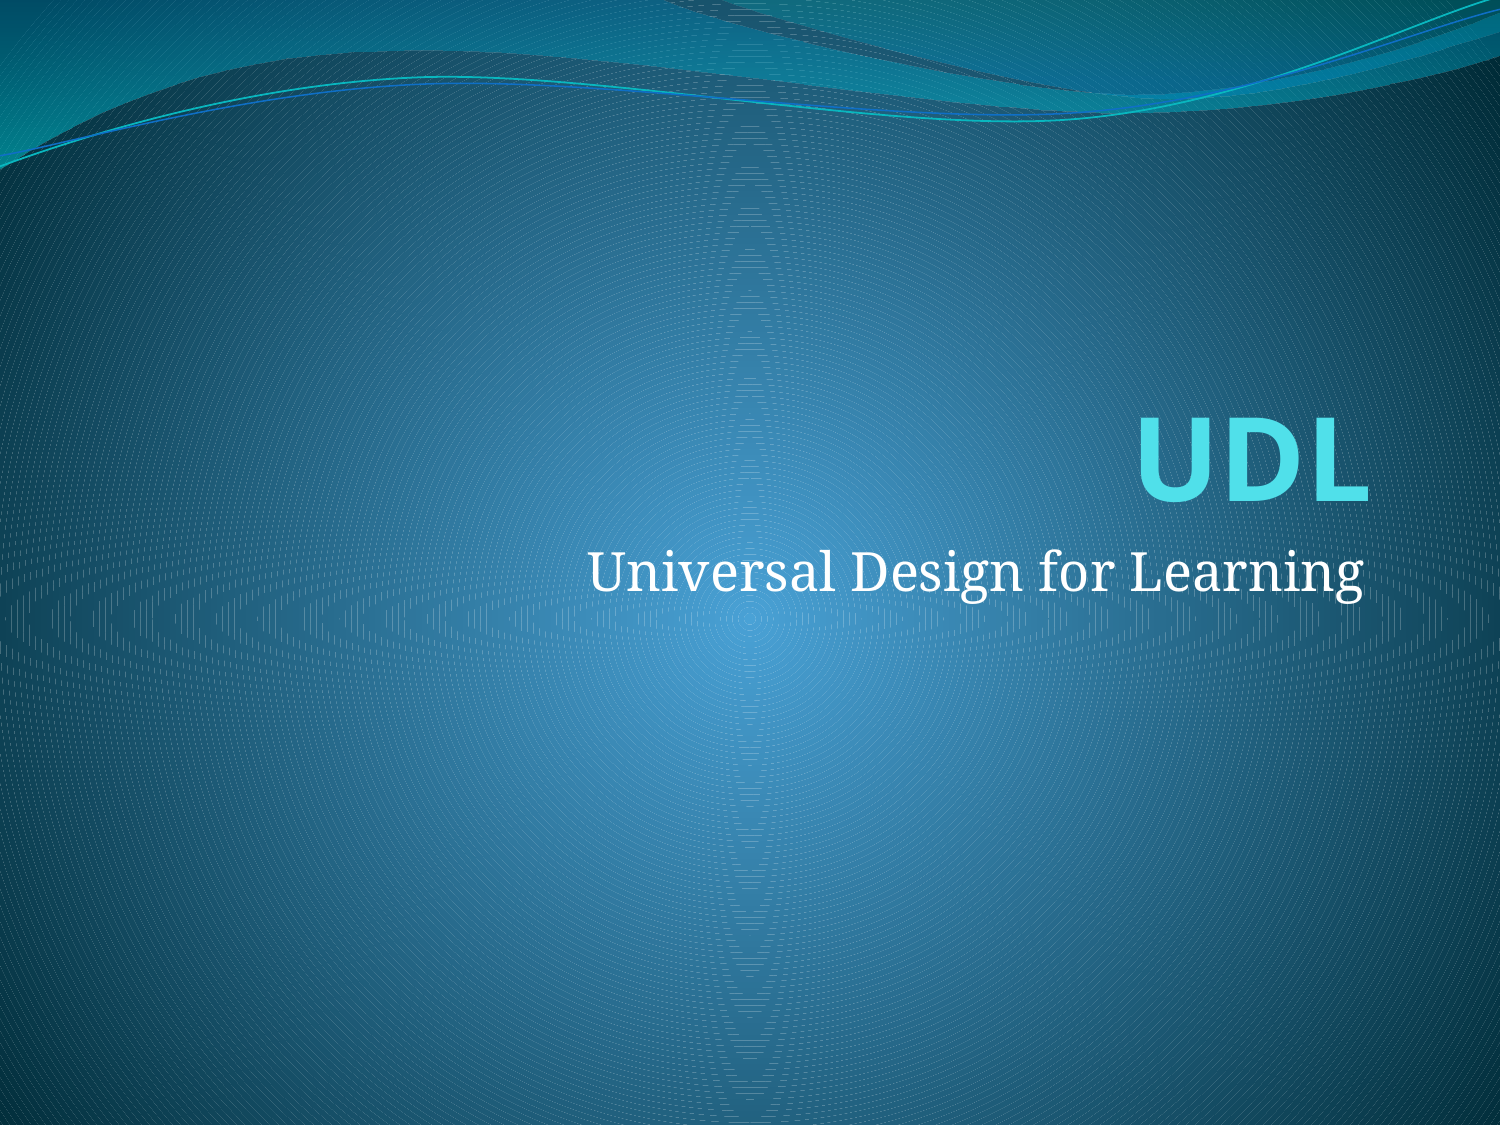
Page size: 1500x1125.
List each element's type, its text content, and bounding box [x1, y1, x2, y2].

subtitle Universal Design for Learning [87, 529, 1376, 818]
title UDL [87, 224, 1376, 525]
